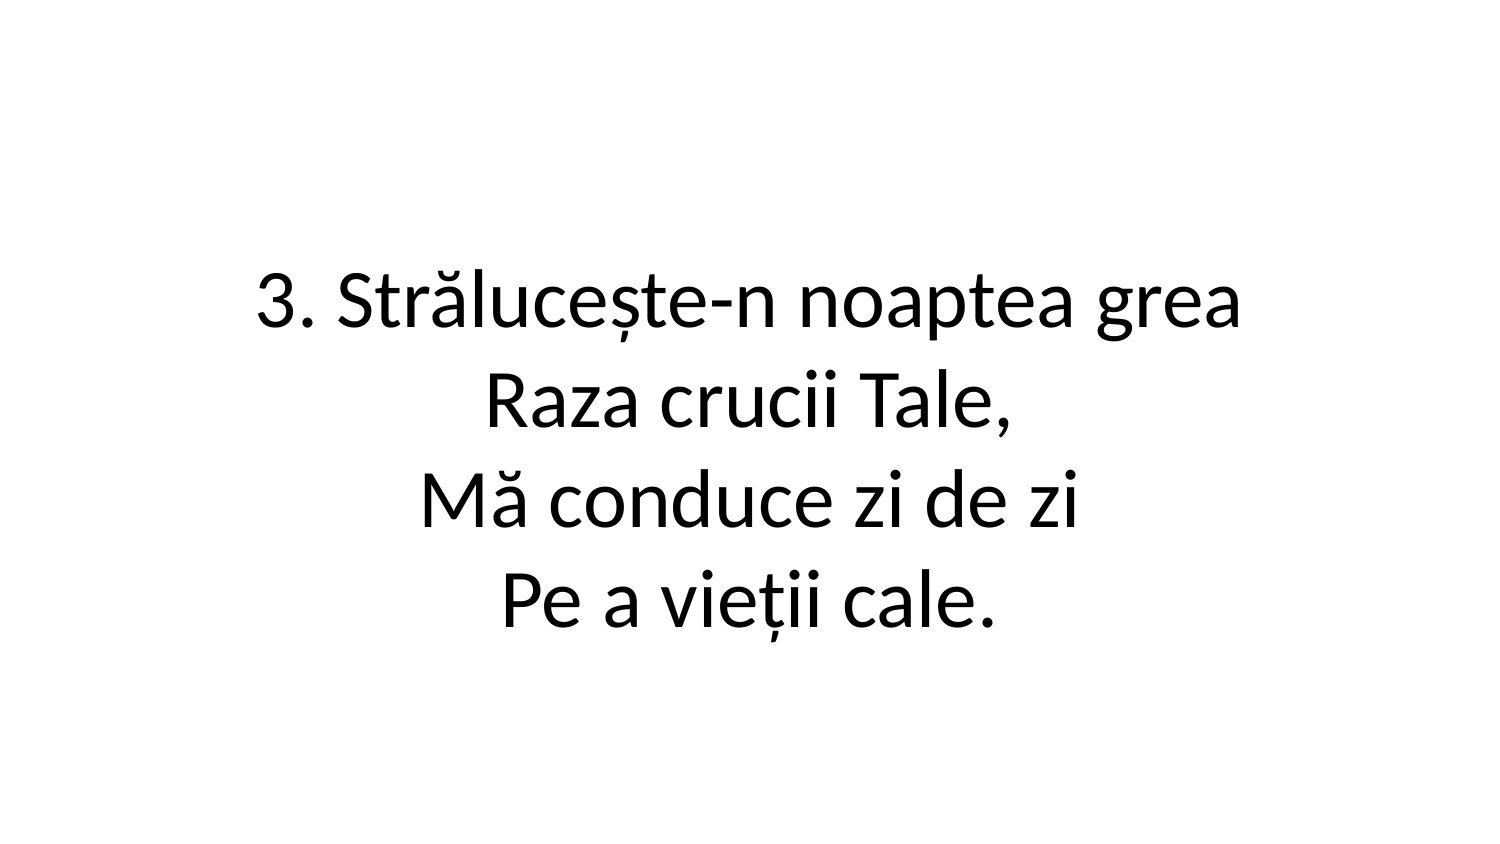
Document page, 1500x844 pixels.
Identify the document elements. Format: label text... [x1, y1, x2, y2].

text_box 3. Strălucește-n noaptea grea Raza crucii Tale, Mă conduce zi de zi Pe a vieții cale. [239, 192, 1260, 652]
